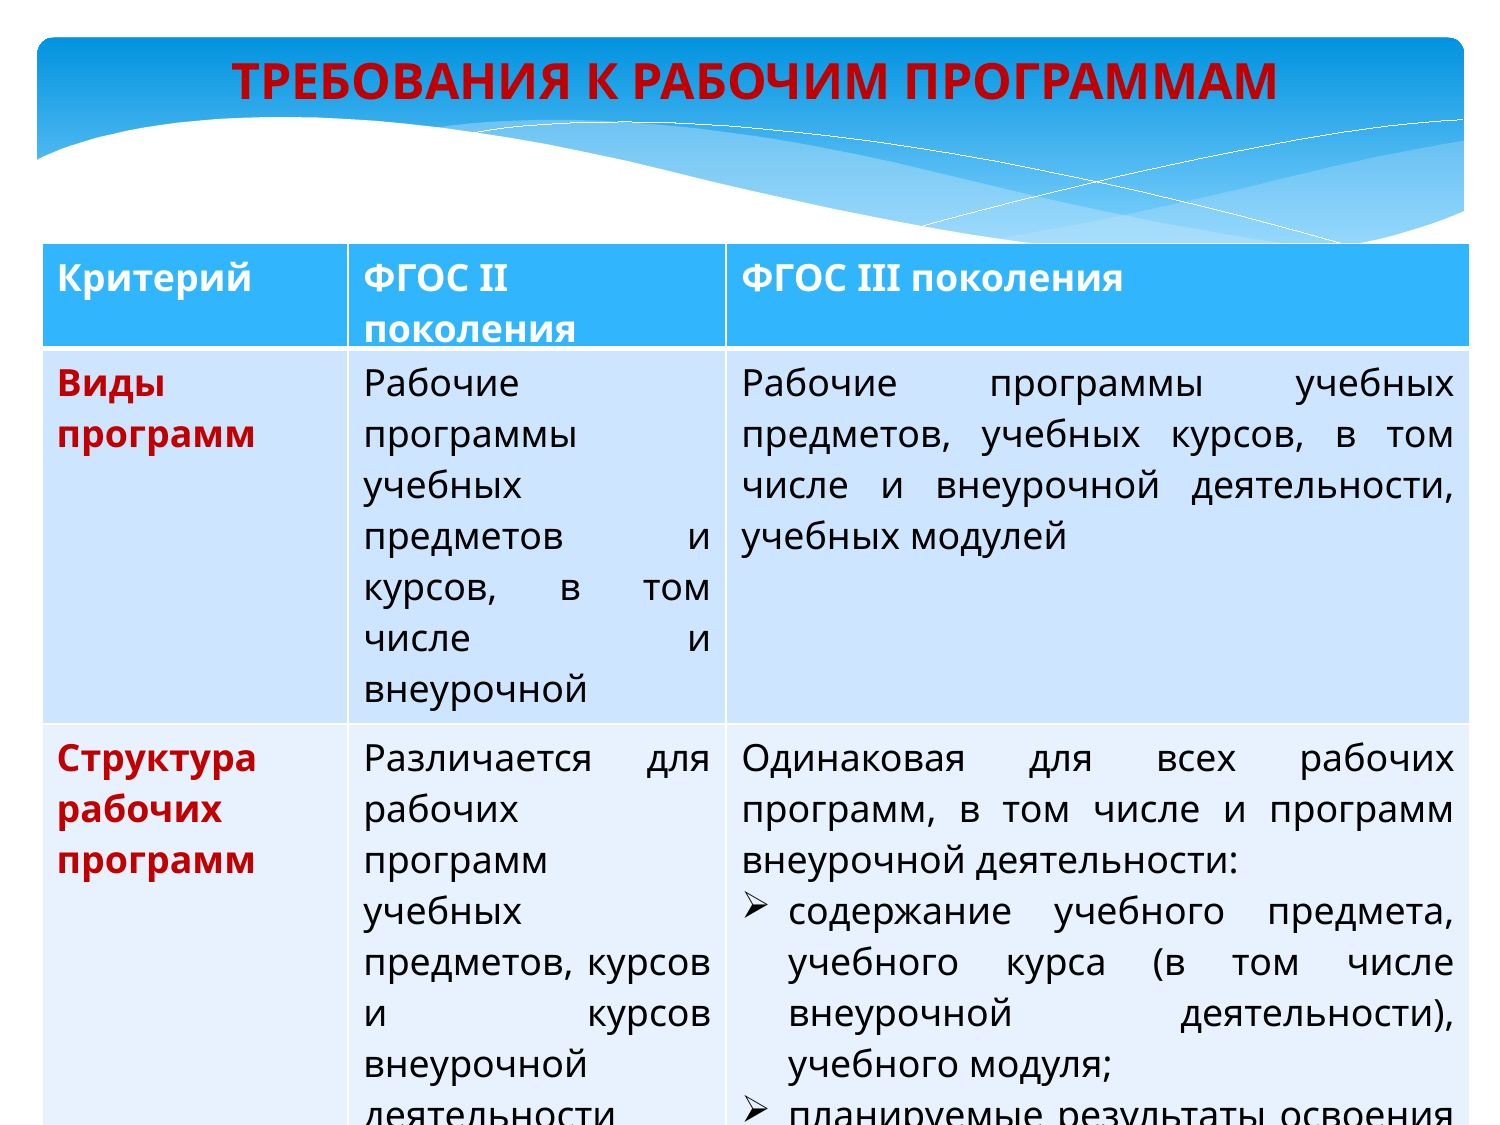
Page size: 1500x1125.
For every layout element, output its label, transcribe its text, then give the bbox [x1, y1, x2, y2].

table_header ФГОС II поколения [349, 244, 725, 346]
table_cell Различается для рабочих программ учебных предметов, курсов и курсов внеурочной деятельности [349, 725, 725, 1125]
table_cell Одинаковая для всех рабочих программ, в том числе и программ внеурочной деятельности: содержание учебного предмета, учебного курса (в том числе внеурочной деятельности), учебного модуля; планируемые результаты освоения учебного предмета, учебного курса (в том числе внеурочной деятельности), учебного модуля; тематическое планирование; [727, 725, 1469, 1125]
table_header ФГОС III поколения [727, 244, 1469, 346]
table_cell Структура рабочих программ [43, 725, 347, 1125]
table_header Критерий [43, 244, 347, 346]
table_cell Виды программ [43, 351, 347, 723]
text_box ТРЕБОВАНИЯ К РАБОЧИМ ПРОГРАММАМ [64, 42, 1447, 118]
table_cell Рабочие программы учебных предметов и курсов, в том числе и внеурочной деятельности [349, 351, 725, 723]
table_cell Рабочие программы учебных предметов, учебных курсов, в том числе и внеурочной деятельности, учебных модулей [727, 351, 1469, 723]
